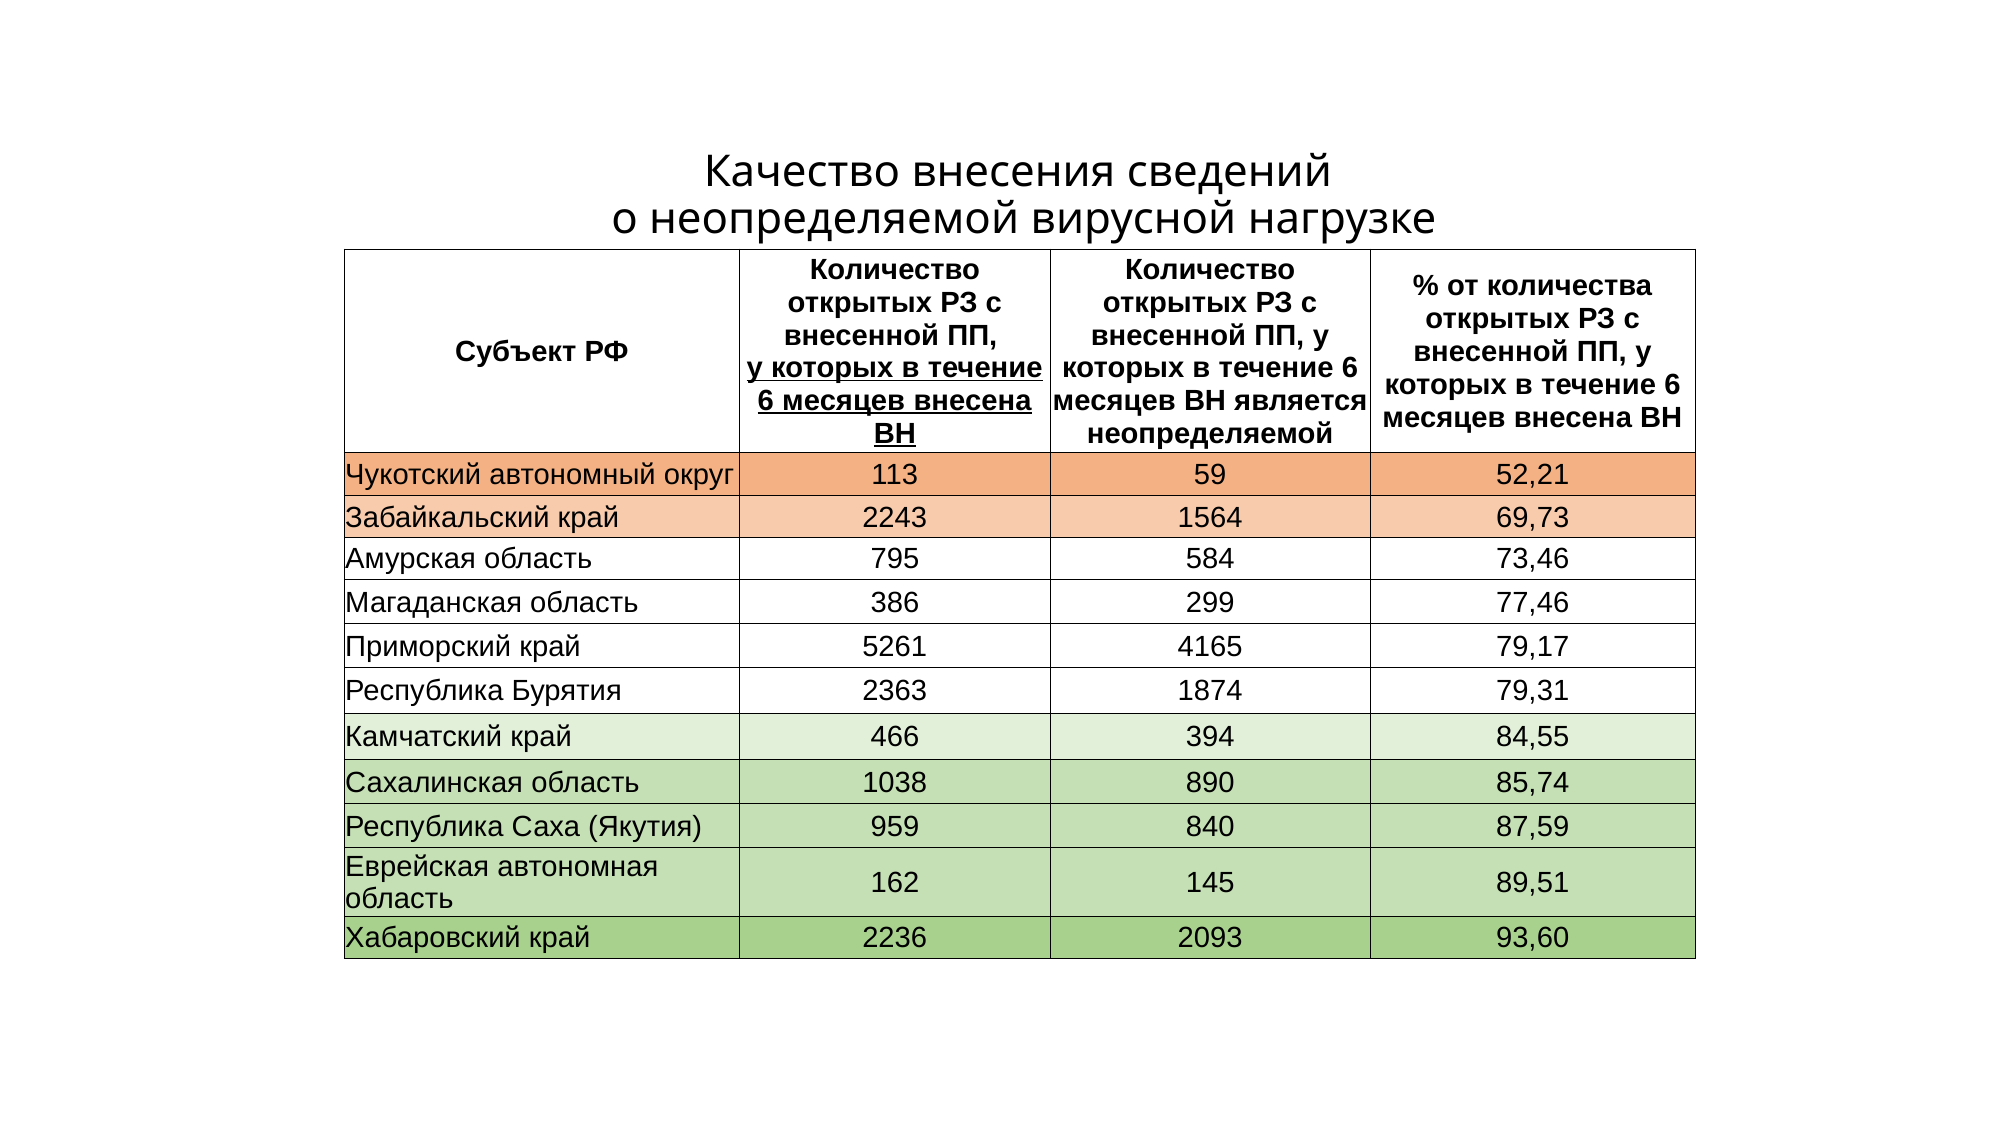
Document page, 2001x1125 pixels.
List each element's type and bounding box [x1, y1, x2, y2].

table_cell [1051, 760, 1370, 803]
table_cell [345, 496, 739, 537]
table_cell [345, 668, 739, 713]
table_cell [1371, 624, 1695, 667]
table_cell [740, 624, 1050, 667]
table_cell [345, 453, 739, 495]
table_cell [345, 624, 739, 667]
table_cell [1371, 453, 1695, 495]
table_cell [1051, 496, 1370, 537]
table_cell [740, 917, 1050, 958]
table_cell [1371, 580, 1695, 623]
table_cell [740, 714, 1050, 759]
table_cell [740, 848, 1050, 916]
table_header [740, 250, 1050, 452]
table_cell [1371, 496, 1695, 537]
table_cell [1371, 917, 1695, 958]
table_cell [345, 580, 739, 623]
table_header [345, 250, 739, 452]
table_cell [1371, 668, 1695, 713]
table_header [1051, 250, 1370, 452]
table_cell [740, 760, 1050, 803]
table_cell [1371, 760, 1695, 803]
table_header [1371, 250, 1695, 452]
table_cell [1051, 624, 1370, 667]
table_cell [1051, 538, 1370, 579]
table_cell [1051, 714, 1370, 759]
table_cell [1371, 714, 1695, 759]
table_cell [740, 453, 1050, 495]
table_cell [345, 917, 739, 958]
table_cell [1051, 453, 1370, 495]
table_cell [1051, 848, 1370, 916]
table_cell [1051, 804, 1370, 847]
table_cell [740, 496, 1050, 537]
table_cell [1371, 848, 1695, 916]
table_cell [740, 538, 1050, 579]
table_cell [740, 668, 1050, 713]
table_cell [345, 714, 739, 759]
table_cell [1371, 538, 1695, 579]
table_cell [1051, 580, 1370, 623]
table_cell [345, 848, 739, 916]
table_cell [345, 804, 739, 847]
table_cell [1371, 804, 1695, 847]
table_cell [1051, 917, 1370, 958]
title [392, 142, 1656, 249]
table_cell [345, 760, 739, 803]
table_cell [740, 580, 1050, 623]
table_cell [1051, 668, 1370, 713]
table_cell [740, 804, 1050, 847]
table_cell [345, 538, 739, 579]
